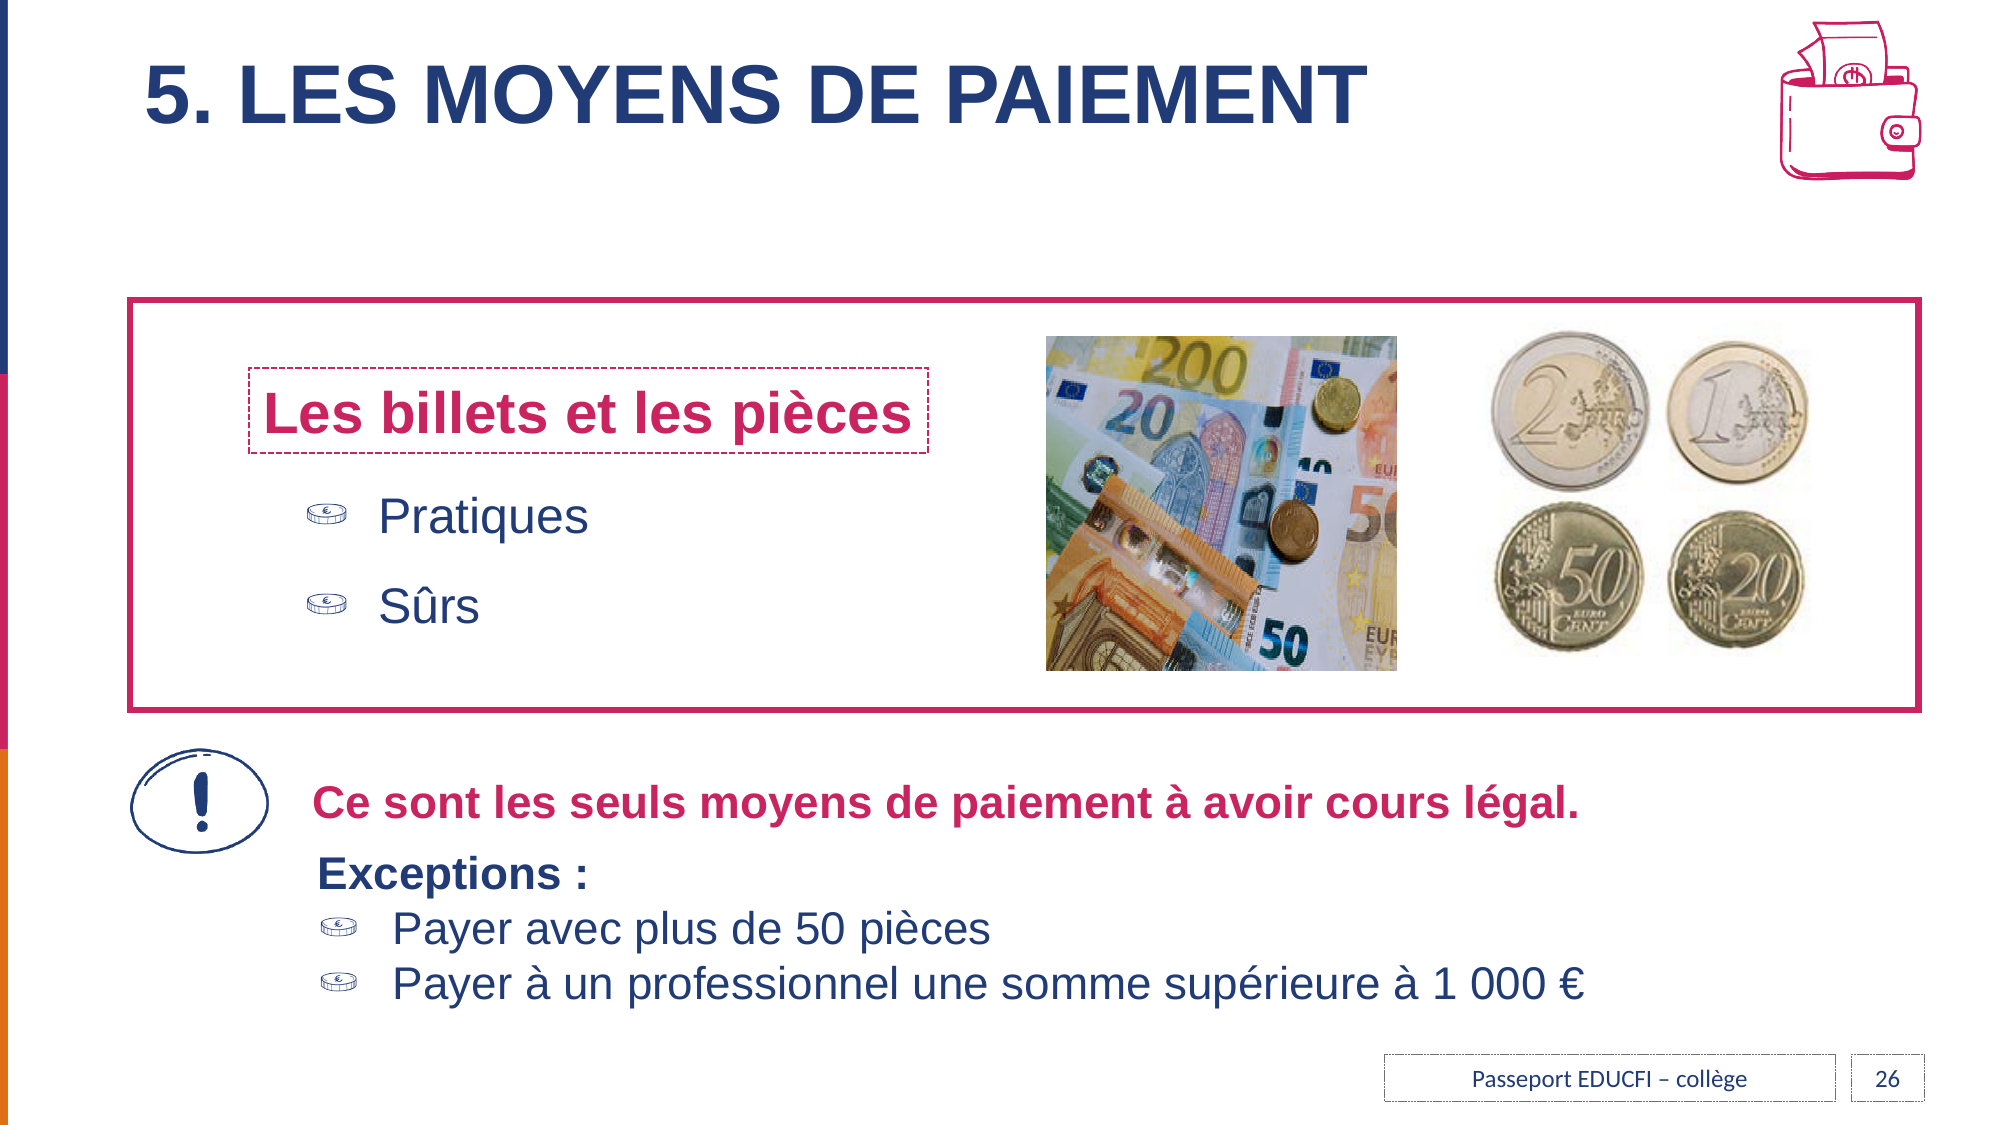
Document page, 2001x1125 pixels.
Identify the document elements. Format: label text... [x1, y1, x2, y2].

footer Passeport EDUCFI – collège [1384, 1054, 1836, 1102]
text_box [129, 299, 1920, 711]
picture [317, 961, 358, 1002]
picture [1046, 336, 1397, 671]
text_box 5. LES MOYENS DE PAIEMENT [130, 44, 1761, 150]
picture [317, 906, 358, 947]
picture [1478, 322, 1823, 658]
slide_number 26 [1851, 1054, 1925, 1102]
picture [1761, 11, 1940, 190]
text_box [130, 748, 1628, 854]
picture [0, 0, 8, 1125]
text_box Les billets et les pièces [248, 367, 928, 453]
text_box Exceptions : Payer avec plus de 50 pièces Payer à un professionnel une somme supérieure à 1 000 € [303, 854, 1614, 1016]
